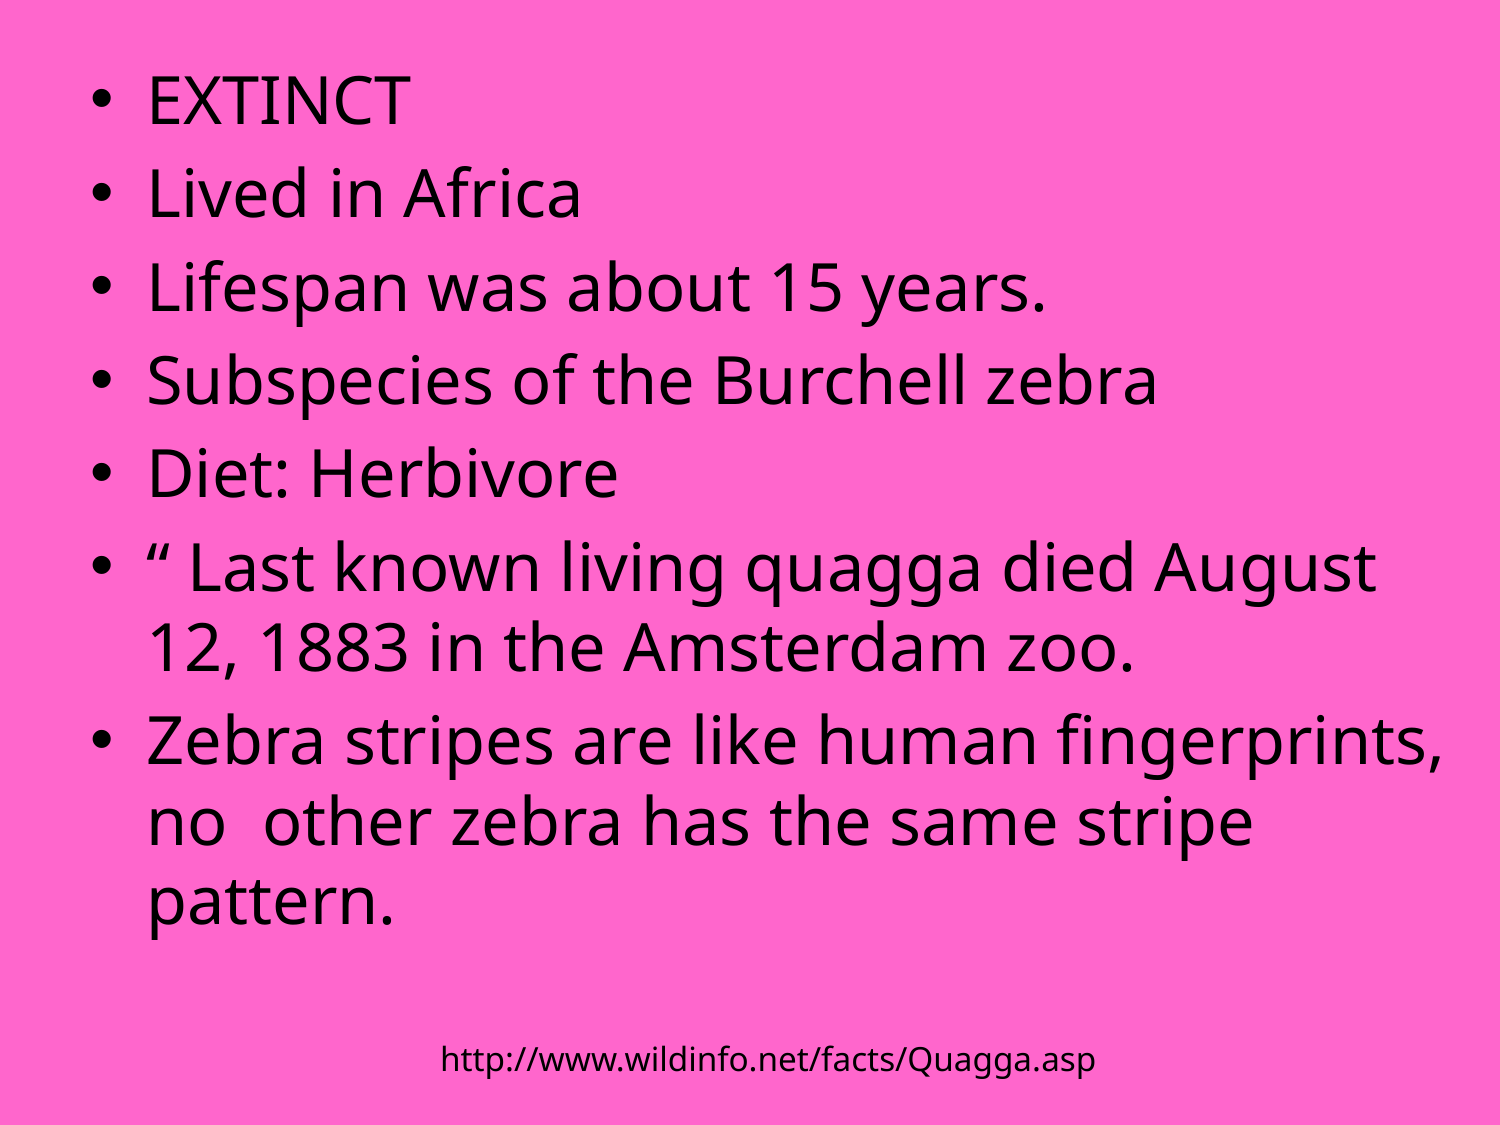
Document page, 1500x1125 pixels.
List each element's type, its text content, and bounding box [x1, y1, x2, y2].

list EXTINCT Lived in Africa Lifespan was about 15 years. Subspecies of the Burchell zebra Diet: Herbivore “ Last known living quagga died August 12, 1883 in the Amsterdam zoo. Zebra stripes are like human fingerprints, no other zebra has the same stripe pattern. http://www.wildinfo.net/facts/Quagga.asp [75, 50, 1463, 1088]
